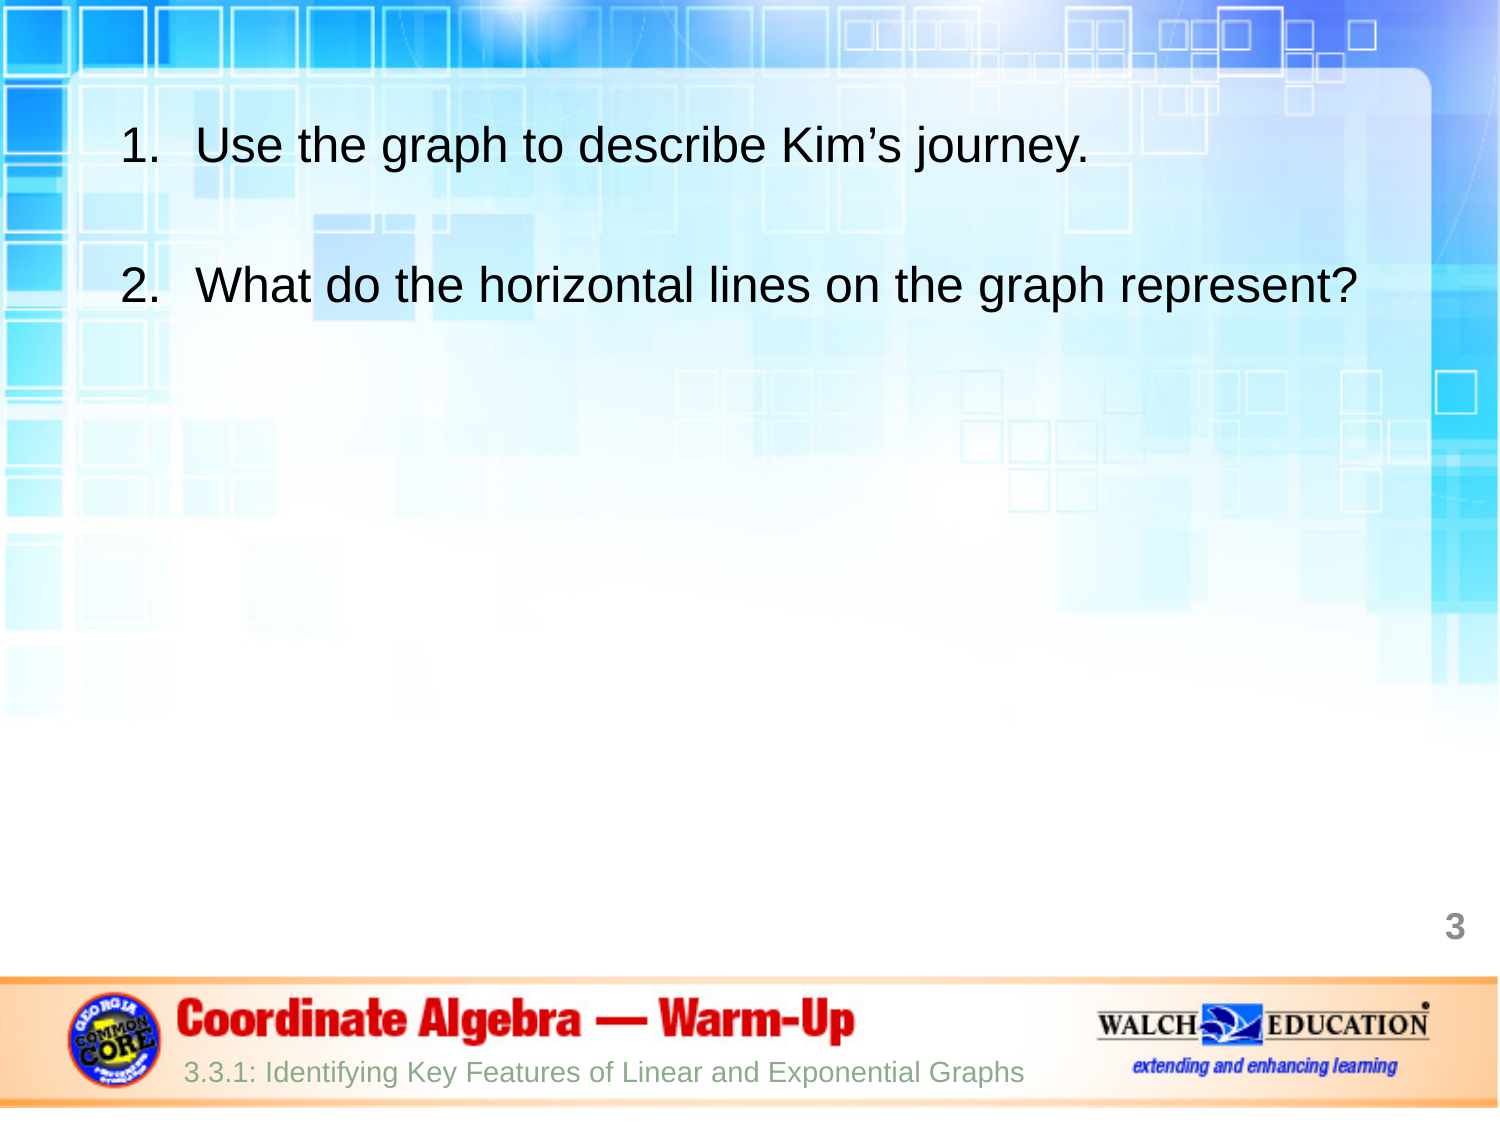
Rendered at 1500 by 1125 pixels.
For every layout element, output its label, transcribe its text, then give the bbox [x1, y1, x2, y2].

slide_number 3 [1361, 901, 1481, 949]
picture [0, 0, 1500, 1108]
footer 3.3.1: Identifying Key Features of Linear and Exponential Graphs [168, 1048, 1067, 1094]
subtitle Use the graph to describe Kim’s journey. What do the horizontal lines on the graph represent? [105, 105, 1394, 925]
